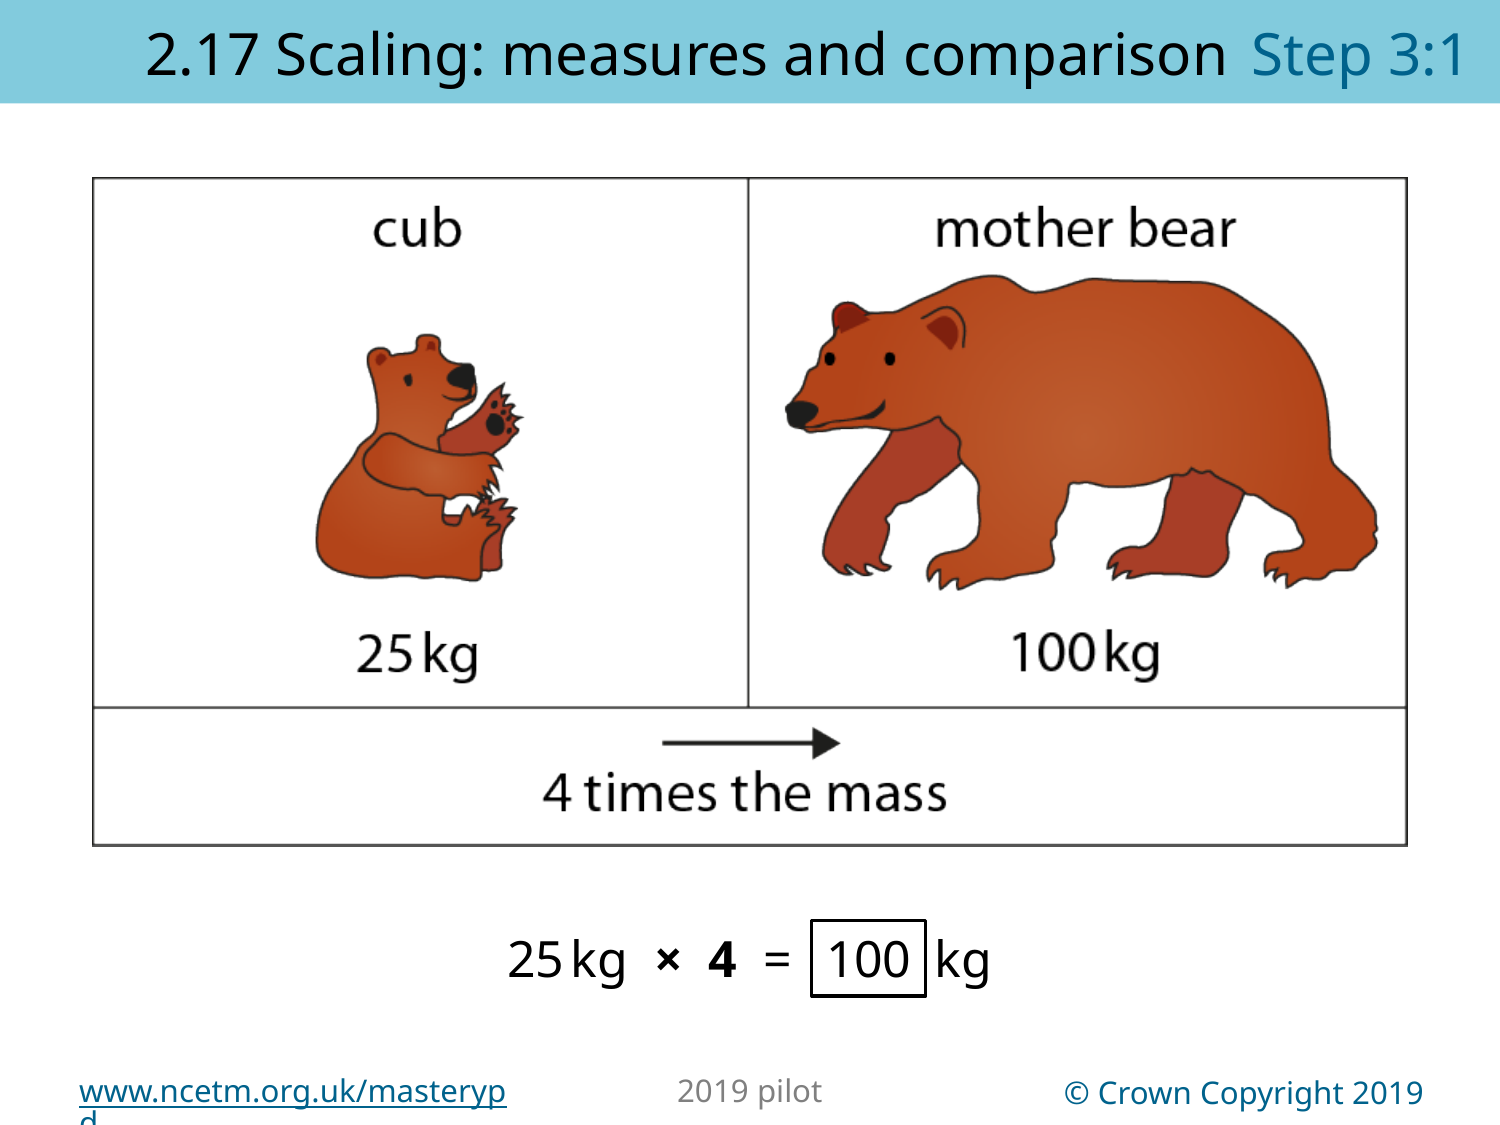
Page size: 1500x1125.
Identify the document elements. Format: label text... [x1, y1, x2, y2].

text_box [998, 614, 1168, 699]
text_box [476, 920, 1024, 997]
picture [92, 177, 1408, 847]
list 2.17 Scaling: measures and comparison Step 3:1 [0, 0, 1500, 104]
